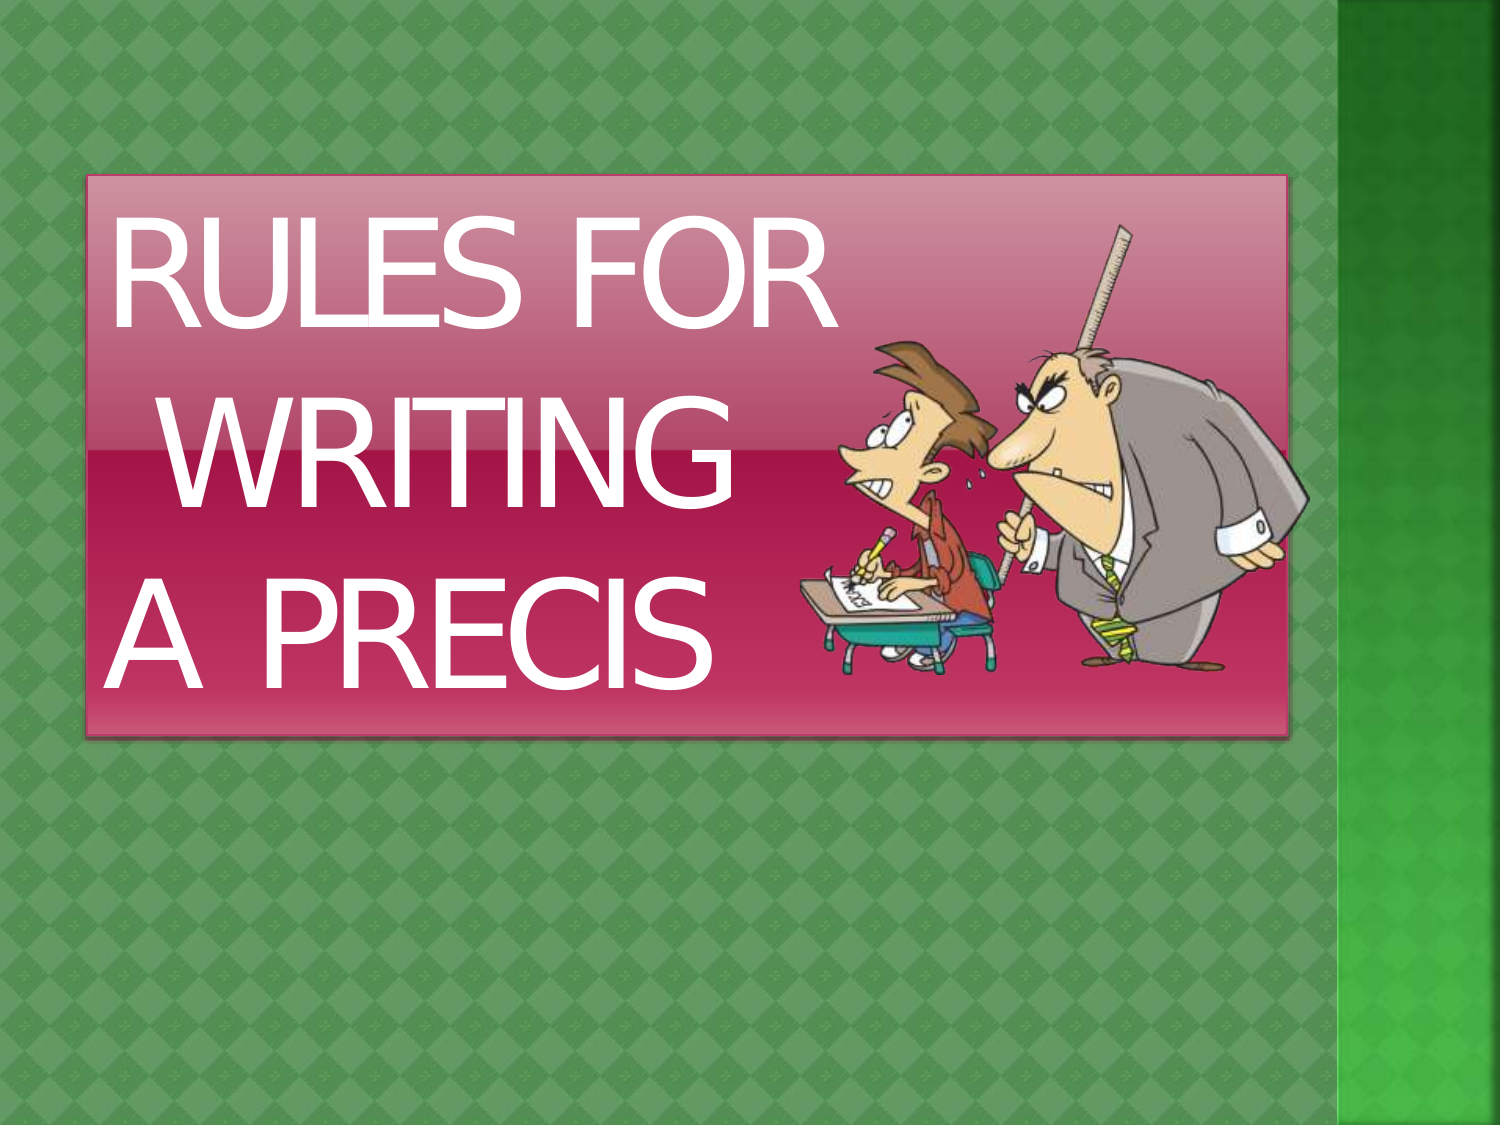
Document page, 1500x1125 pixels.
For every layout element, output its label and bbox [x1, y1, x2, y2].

text_box [0, 0, 1500, 1125]
